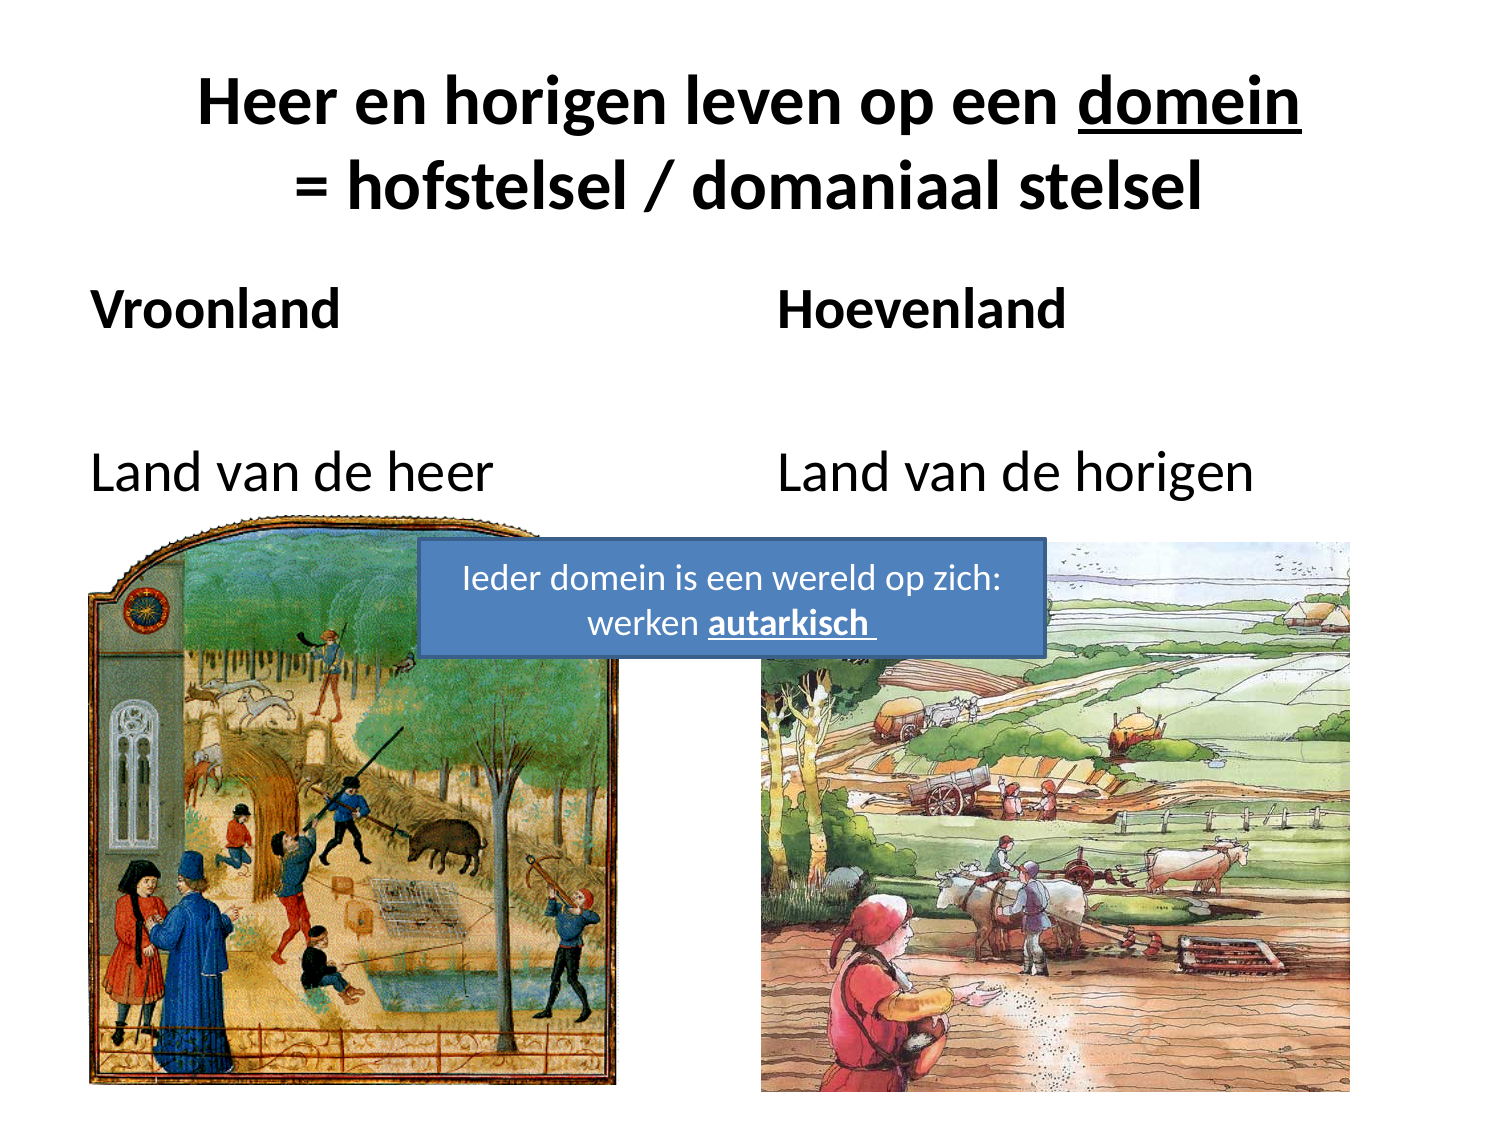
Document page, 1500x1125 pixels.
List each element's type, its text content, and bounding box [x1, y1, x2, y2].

list Hoevenland Land van de horigen [762, 262, 1425, 1005]
picture [761, 541, 1351, 1092]
picture [88, 514, 620, 1085]
text_box Ieder domein is een wereld op zich: werken autarkisch [624, 537, 1047, 659]
list Vroonland Land van de heer [75, 262, 738, 1005]
title Heer en horigen leven op een domein = hofstelsel / domaniaal stelsel [75, 45, 1425, 233]
